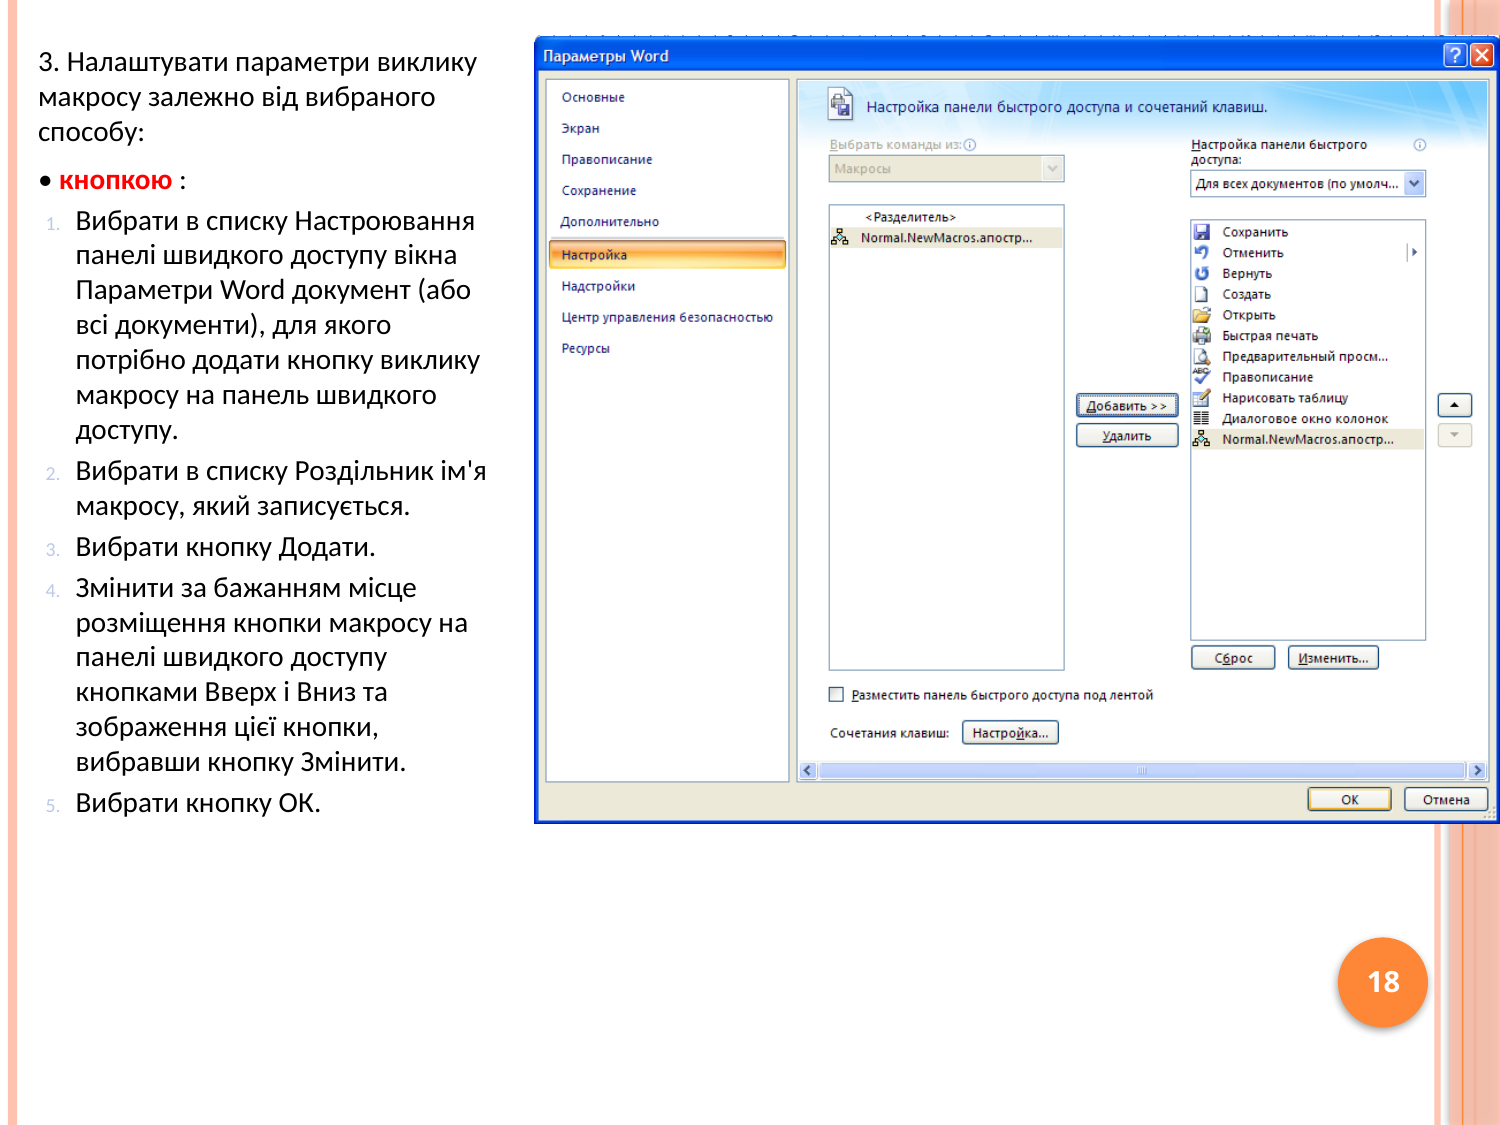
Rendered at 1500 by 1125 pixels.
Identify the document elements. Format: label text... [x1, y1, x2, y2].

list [534, 34, 1500, 824]
list 3. Налаштувати параметри виклику макросу залежно від вибраного способу: • кнопкою : Вибрати в списку Настроювання панелі швидкого доступу вікна Параметри Word документ (або всі документи), для якого потрібно додати кнопку виклику макросу на панель швидкого доступу. Вибрати в списку Роздільник ім'я макросу, який записується. Вибрати кнопку Додати. Змінити за бажанням місце розміщення кнопки макросу на панелі швидкого доступу кнопками Вверх і Вниз та зображення цієї кнопки, вибравши кнопку Змінити. Вибрати кнопку ОК. [23, 35, 516, 884]
slide_number 18 [1333, 940, 1434, 1027]
